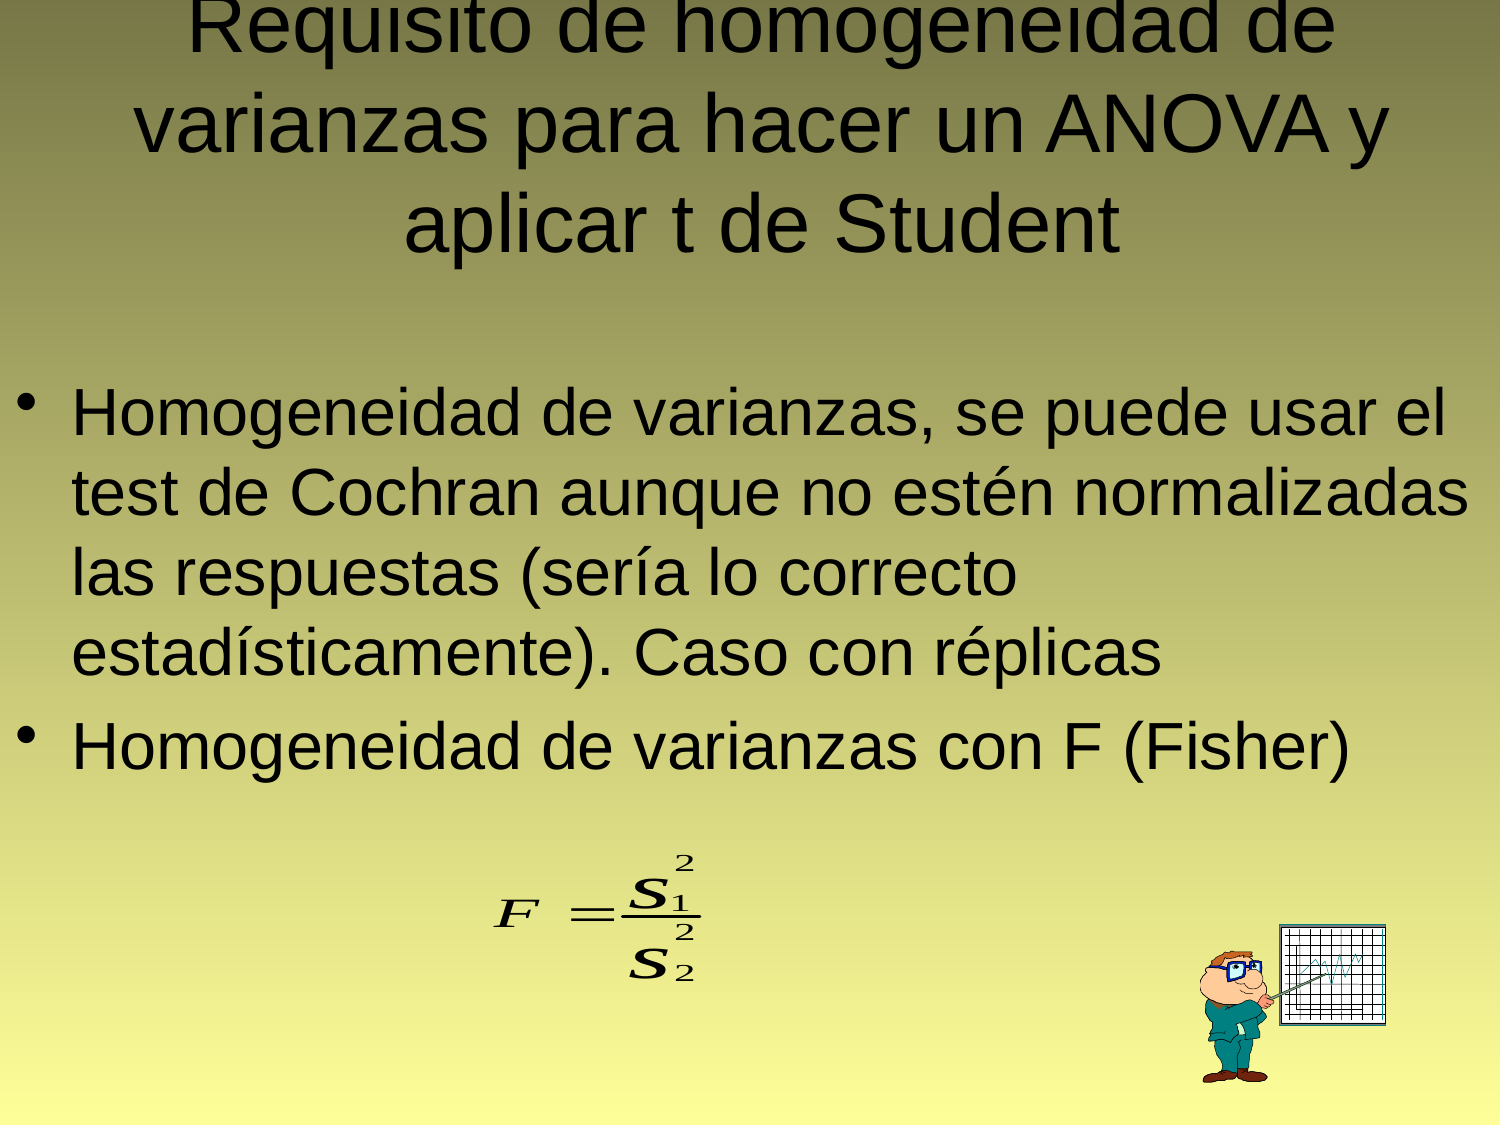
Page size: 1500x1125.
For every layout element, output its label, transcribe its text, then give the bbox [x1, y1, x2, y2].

title Requisito de homogeneidad de varianzas para hacer un ANOVA y aplicar t de Student [24, 24, 1500, 213]
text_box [1199, 924, 1387, 1083]
list Homogeneidad de varianzas, se puede usar el test de Cochran aunque no estén normalizadas las respuestas (sería lo correcto estadísticamente). Caso con réplicas Homogeneidad de varianzas con F (Fisher) [0, 361, 1500, 1125]
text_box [480, 843, 716, 991]
